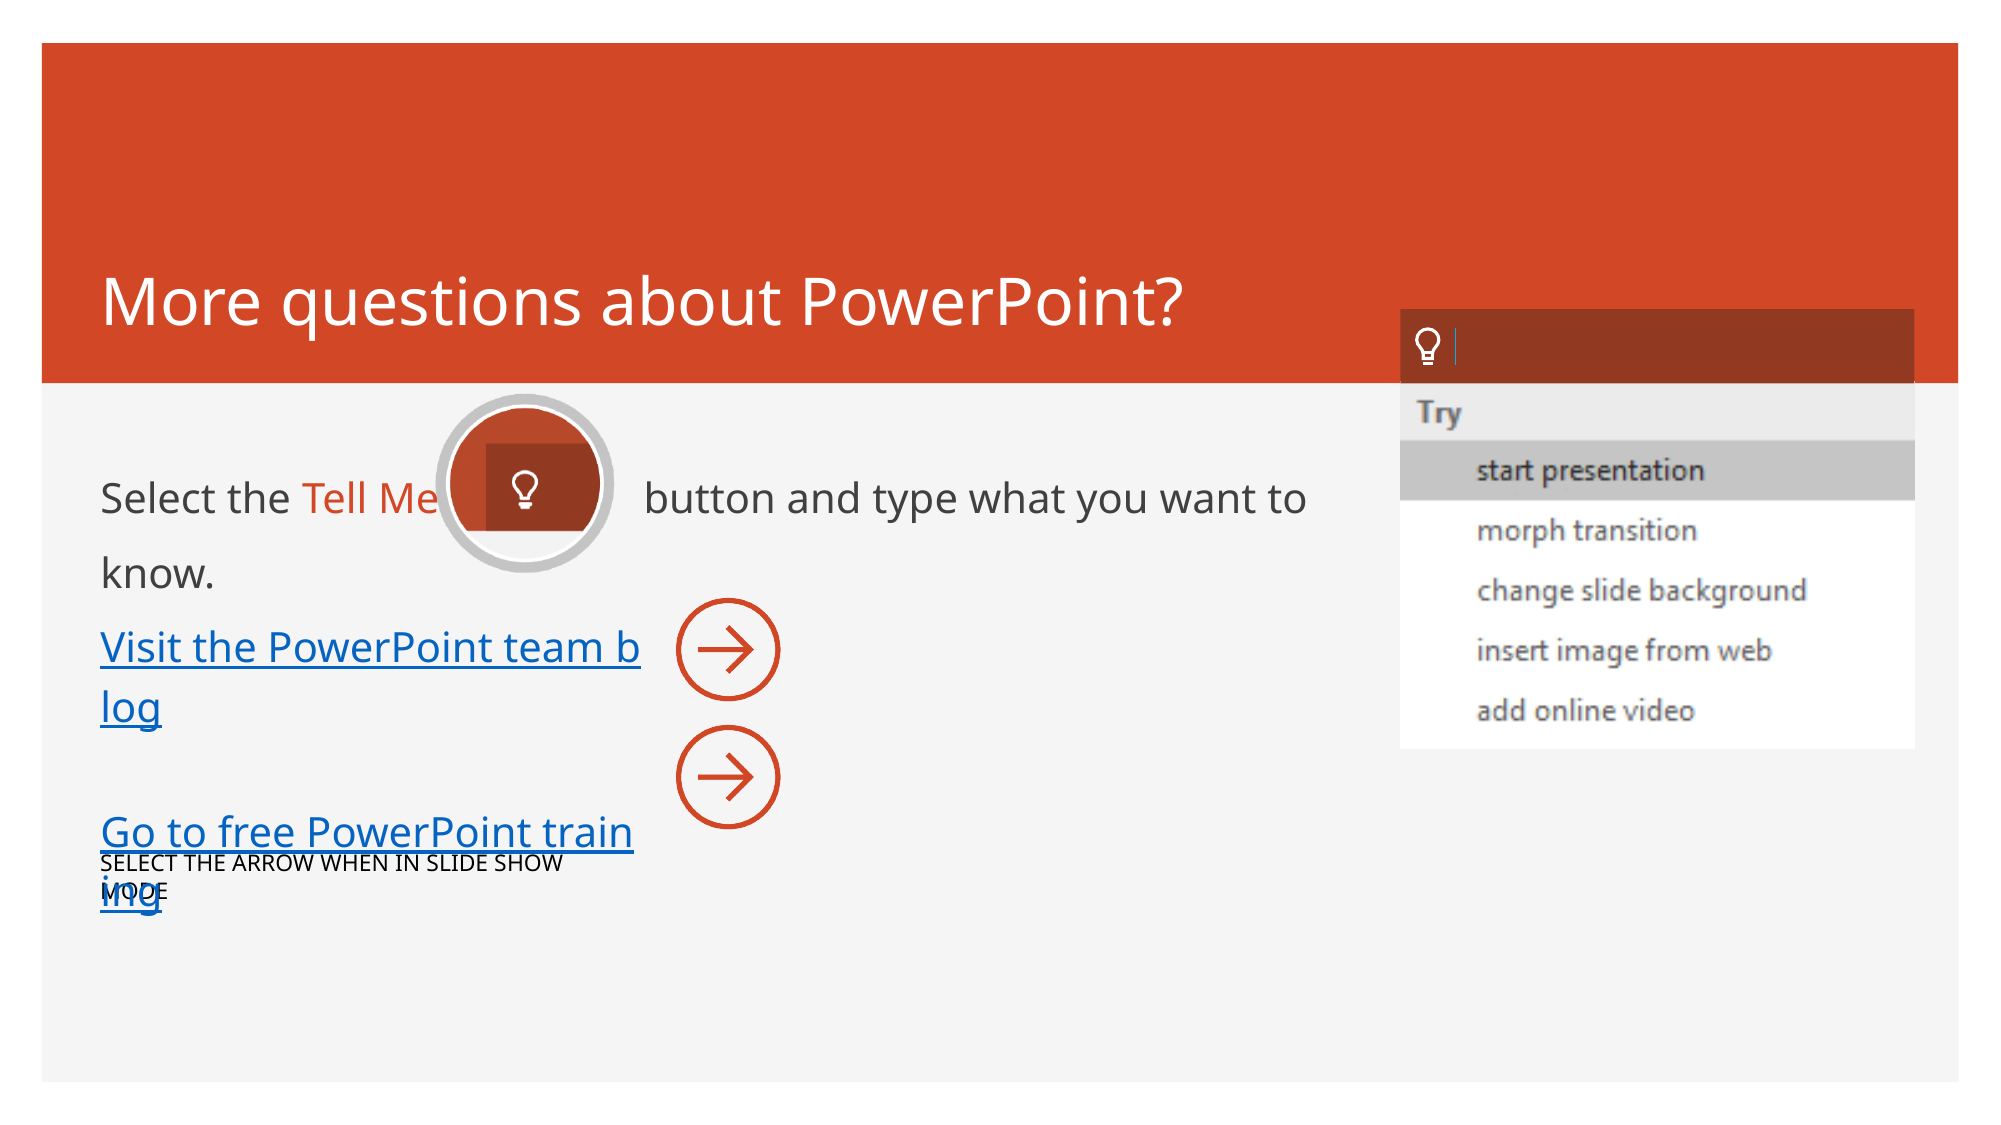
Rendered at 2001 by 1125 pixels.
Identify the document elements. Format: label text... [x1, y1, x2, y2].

list Select the Tell Me button and type what you want to know. [629, 439, 1360, 529]
list Select the Tell Me button and type what you want to know. [85, 439, 420, 529]
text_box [1400, 309, 1915, 749]
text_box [85, 595, 783, 902]
picture [420, 385, 629, 581]
title More questions about PowerPoint? [85, 251, 1214, 357]
